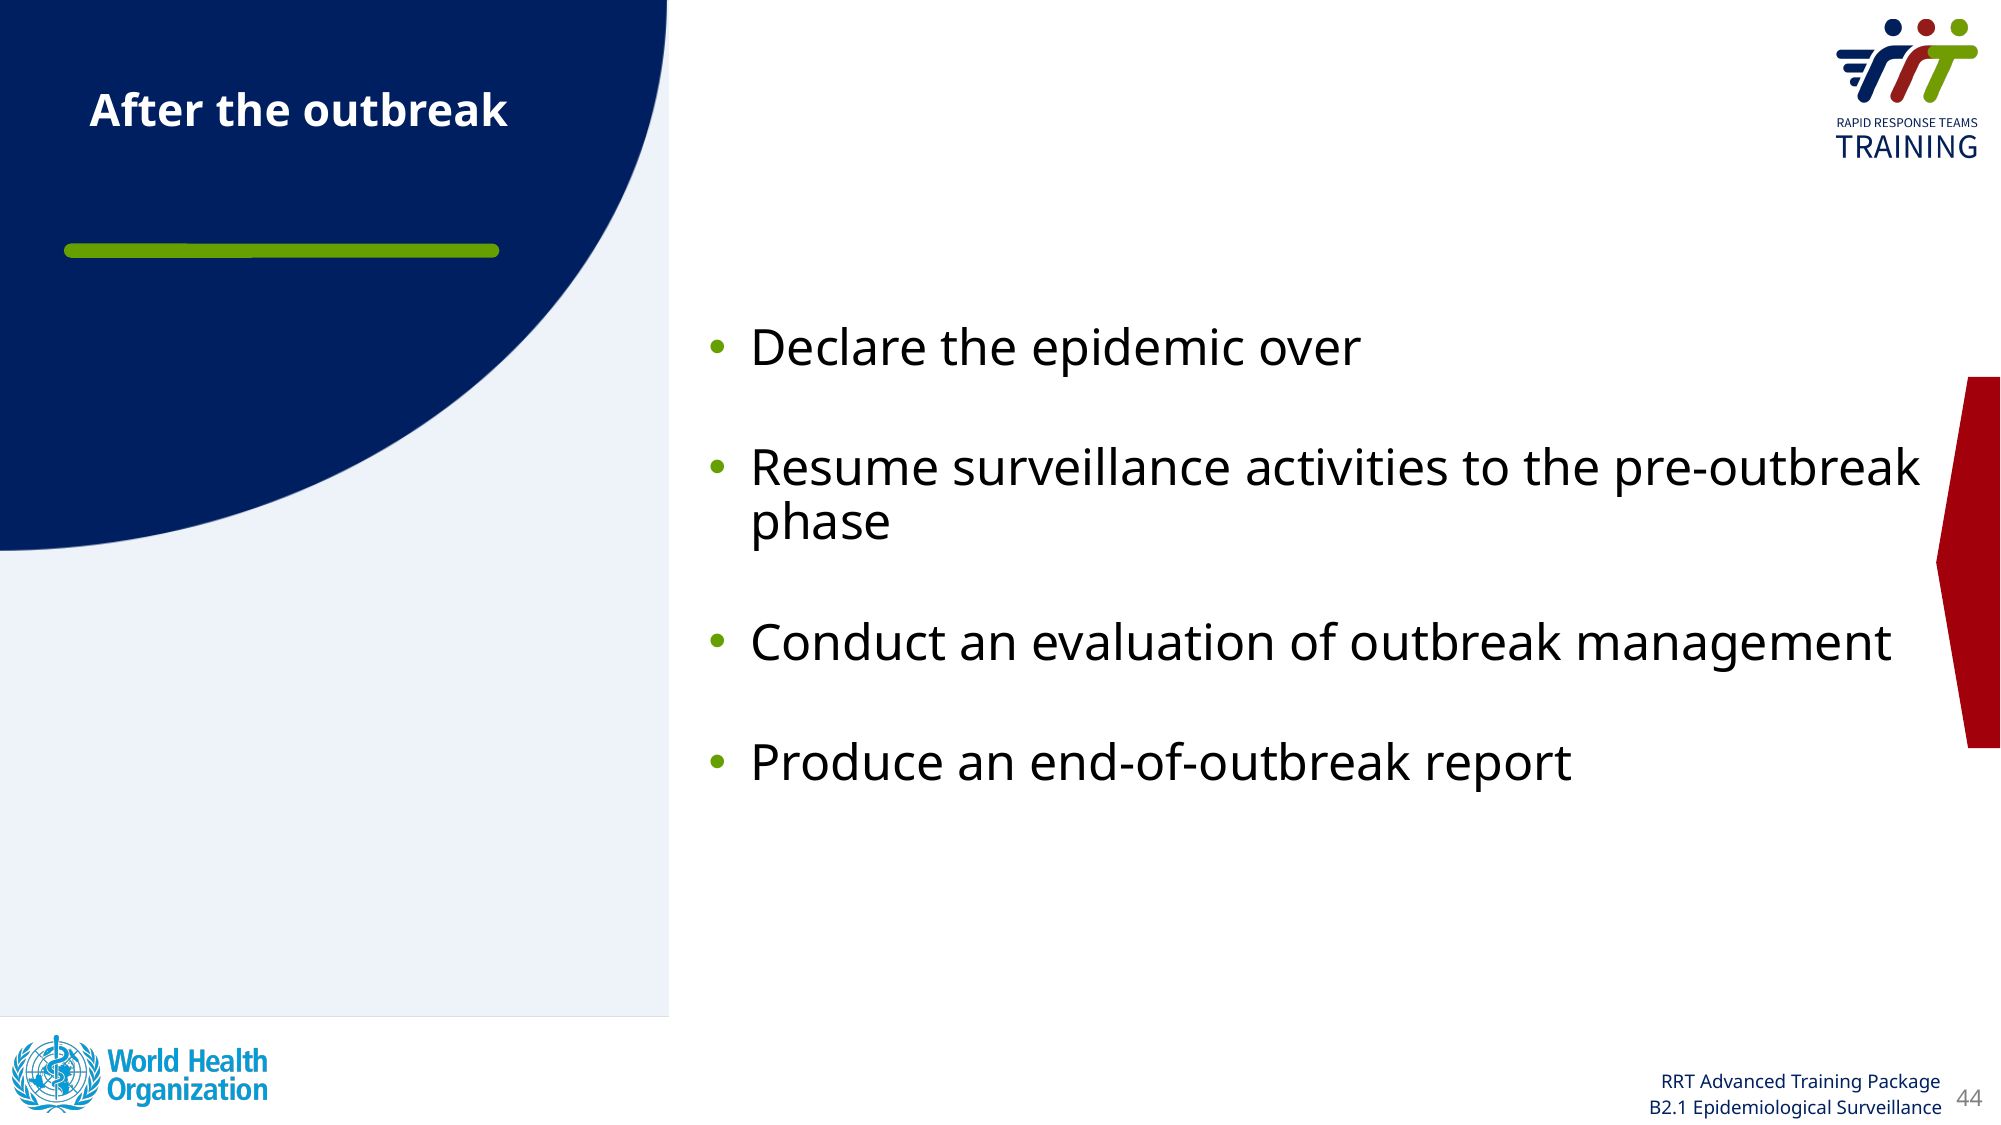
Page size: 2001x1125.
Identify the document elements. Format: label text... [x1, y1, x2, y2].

list Declare the epidemic over Resume surveillance activities to the pre-outbreak phase Conduct an evaluation of outbreak management Produce an end-of-outbreak report [700, 313, 1971, 1049]
picture [12, 1083, 48, 1113]
picture [1835, 19, 1978, 167]
title After the outbreak [81, 80, 554, 174]
picture [58, 1050, 64, 1058]
picture [12, 1035, 267, 1113]
picture [0, 0, 669, 1018]
